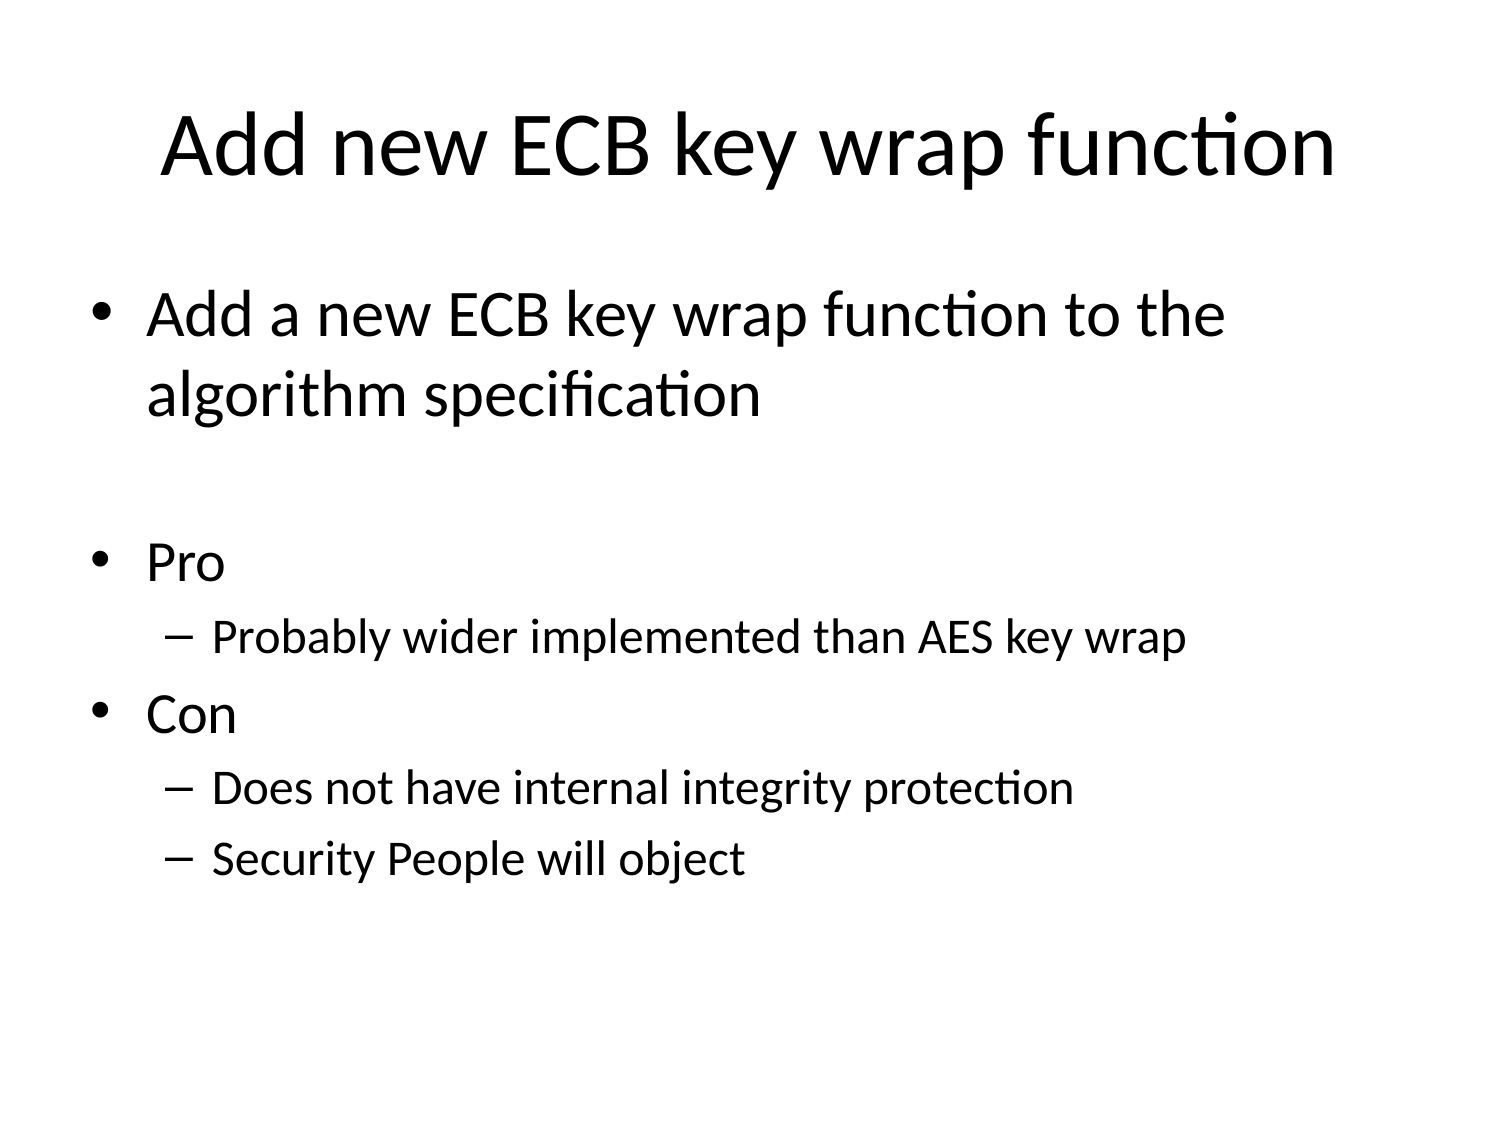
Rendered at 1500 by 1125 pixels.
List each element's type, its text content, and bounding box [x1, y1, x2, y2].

title Add new ECB key wrap function [75, 45, 1425, 233]
list Add a new ECB key wrap function to the algorithm specification Pro Probably wider implemented than AES key wrap Con Does not have internal integrity protection Security People will object [75, 262, 1425, 1005]
